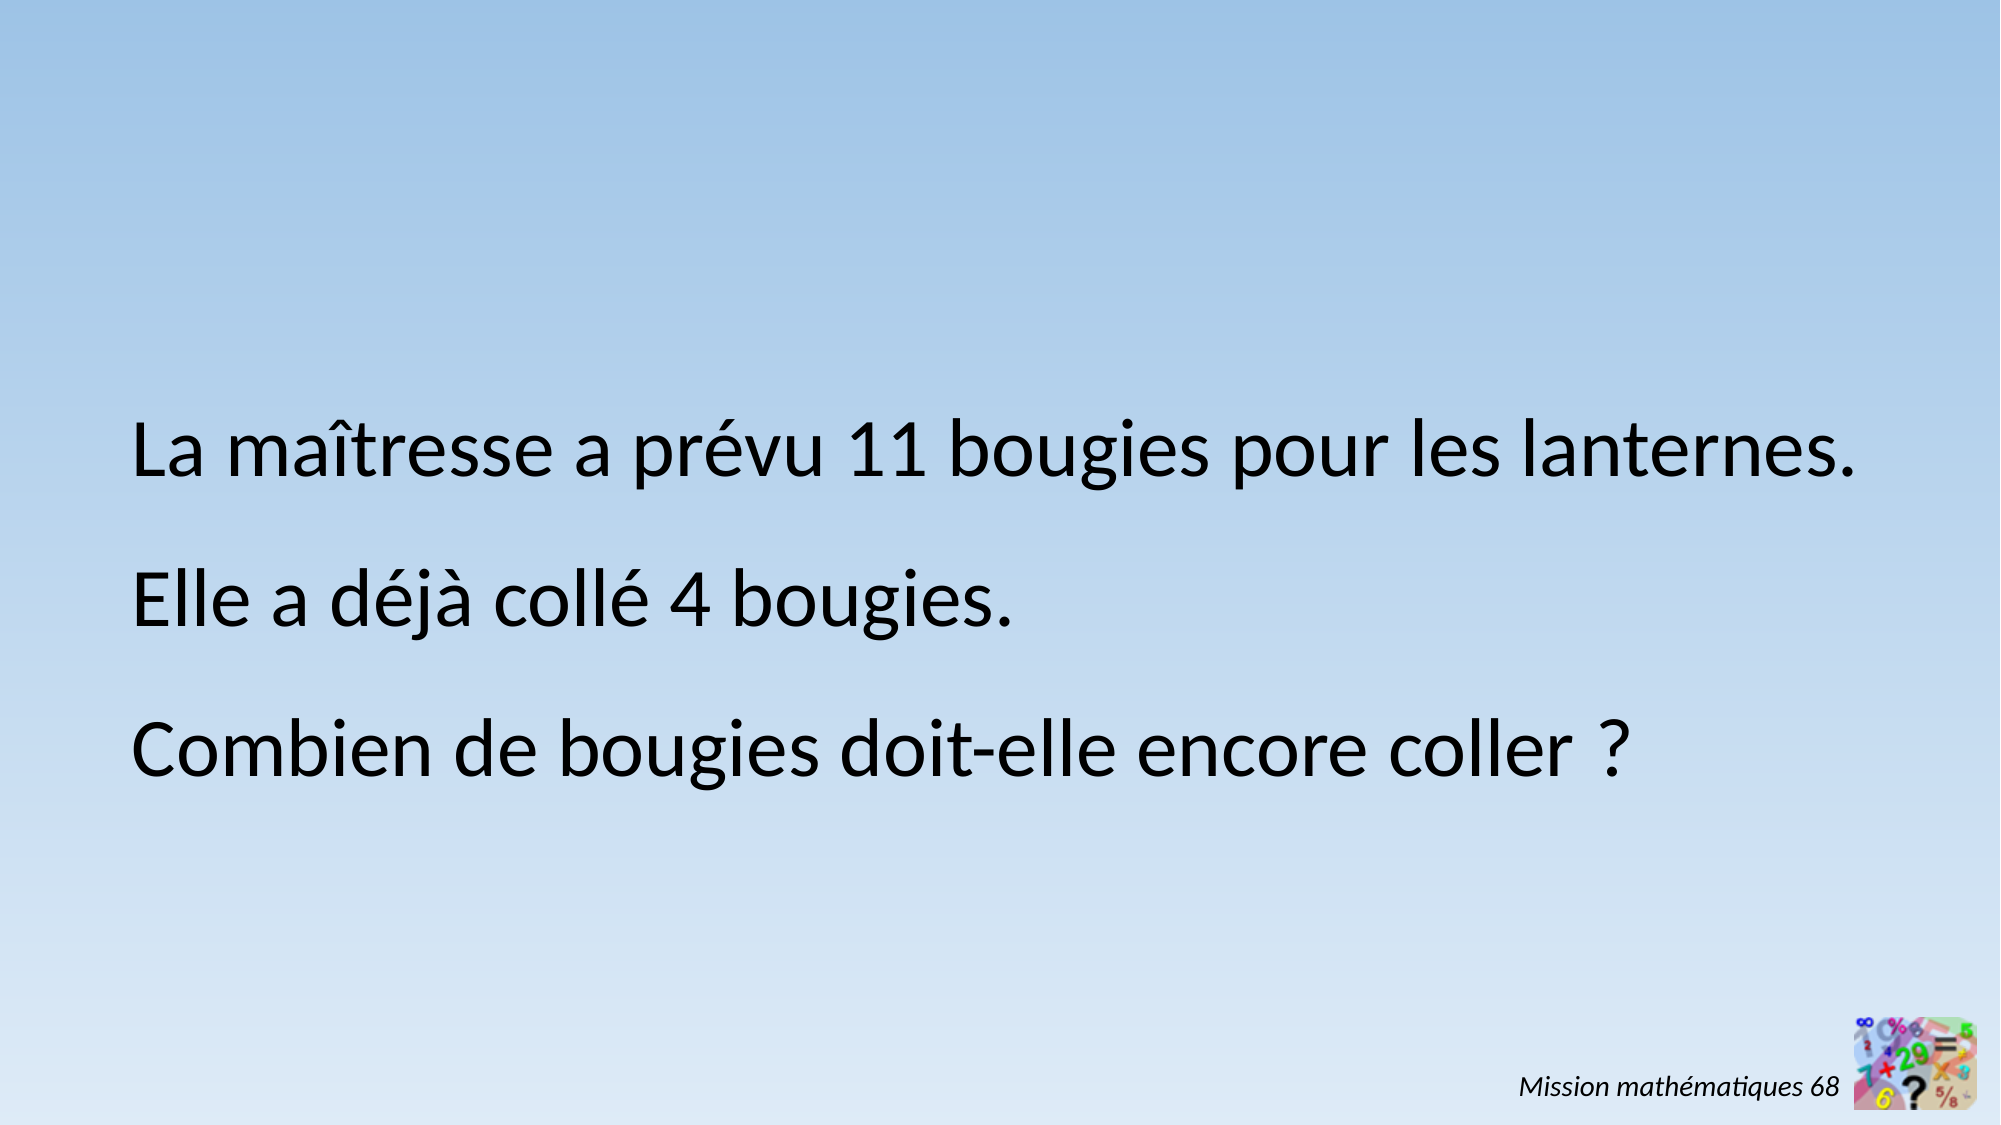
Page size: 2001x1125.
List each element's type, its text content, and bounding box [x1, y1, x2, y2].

text_box La maîtresse a prévu 11 bougies pour les lanternes. Elle a déjà collé 4 bougies. Combien de bougies doit-elle encore coller ? [117, 335, 1883, 801]
text_box Mission mathématiques 68 [1501, 1059, 1854, 1110]
picture [1854, 1017, 1977, 1110]
